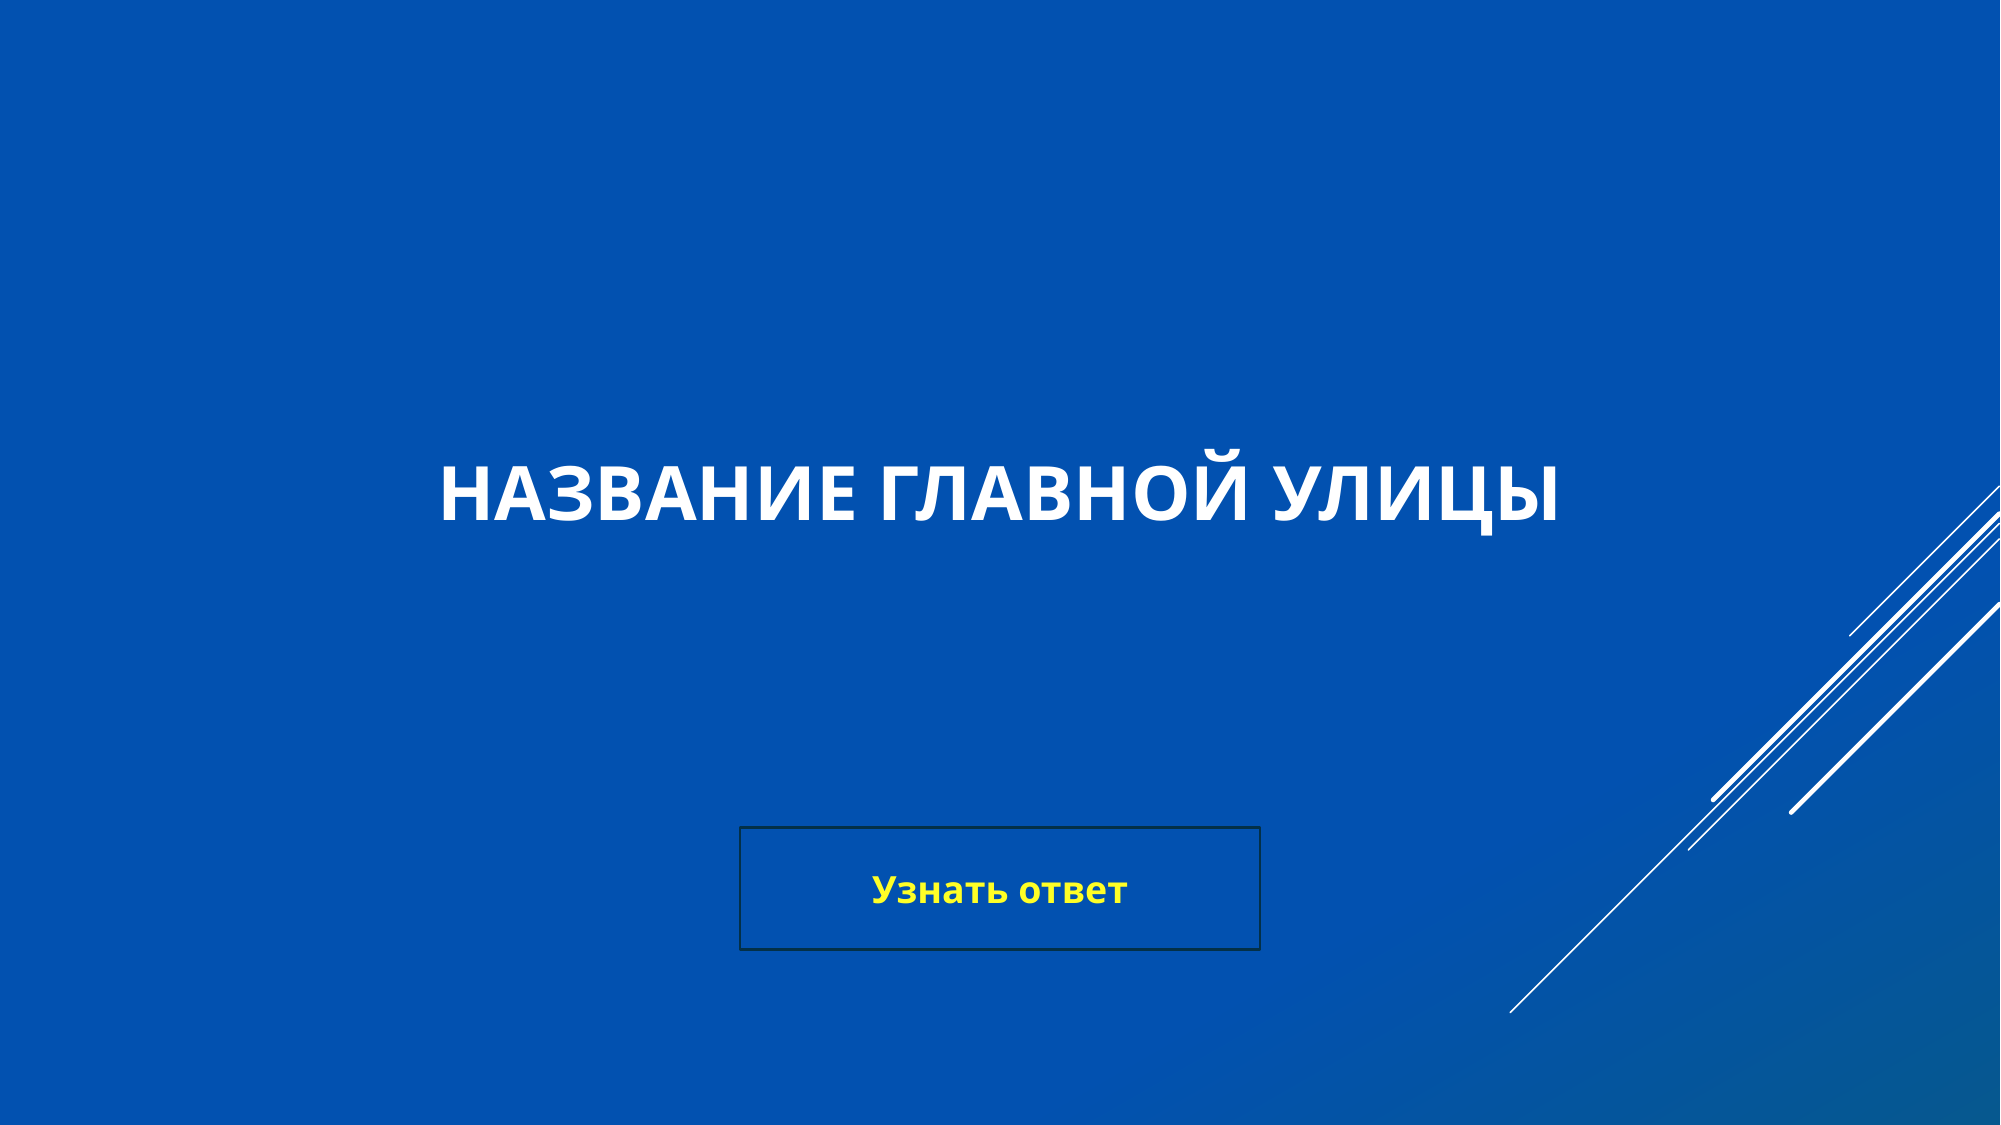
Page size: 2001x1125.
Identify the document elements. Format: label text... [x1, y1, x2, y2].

title Название главной улицы [300, 366, 1700, 614]
